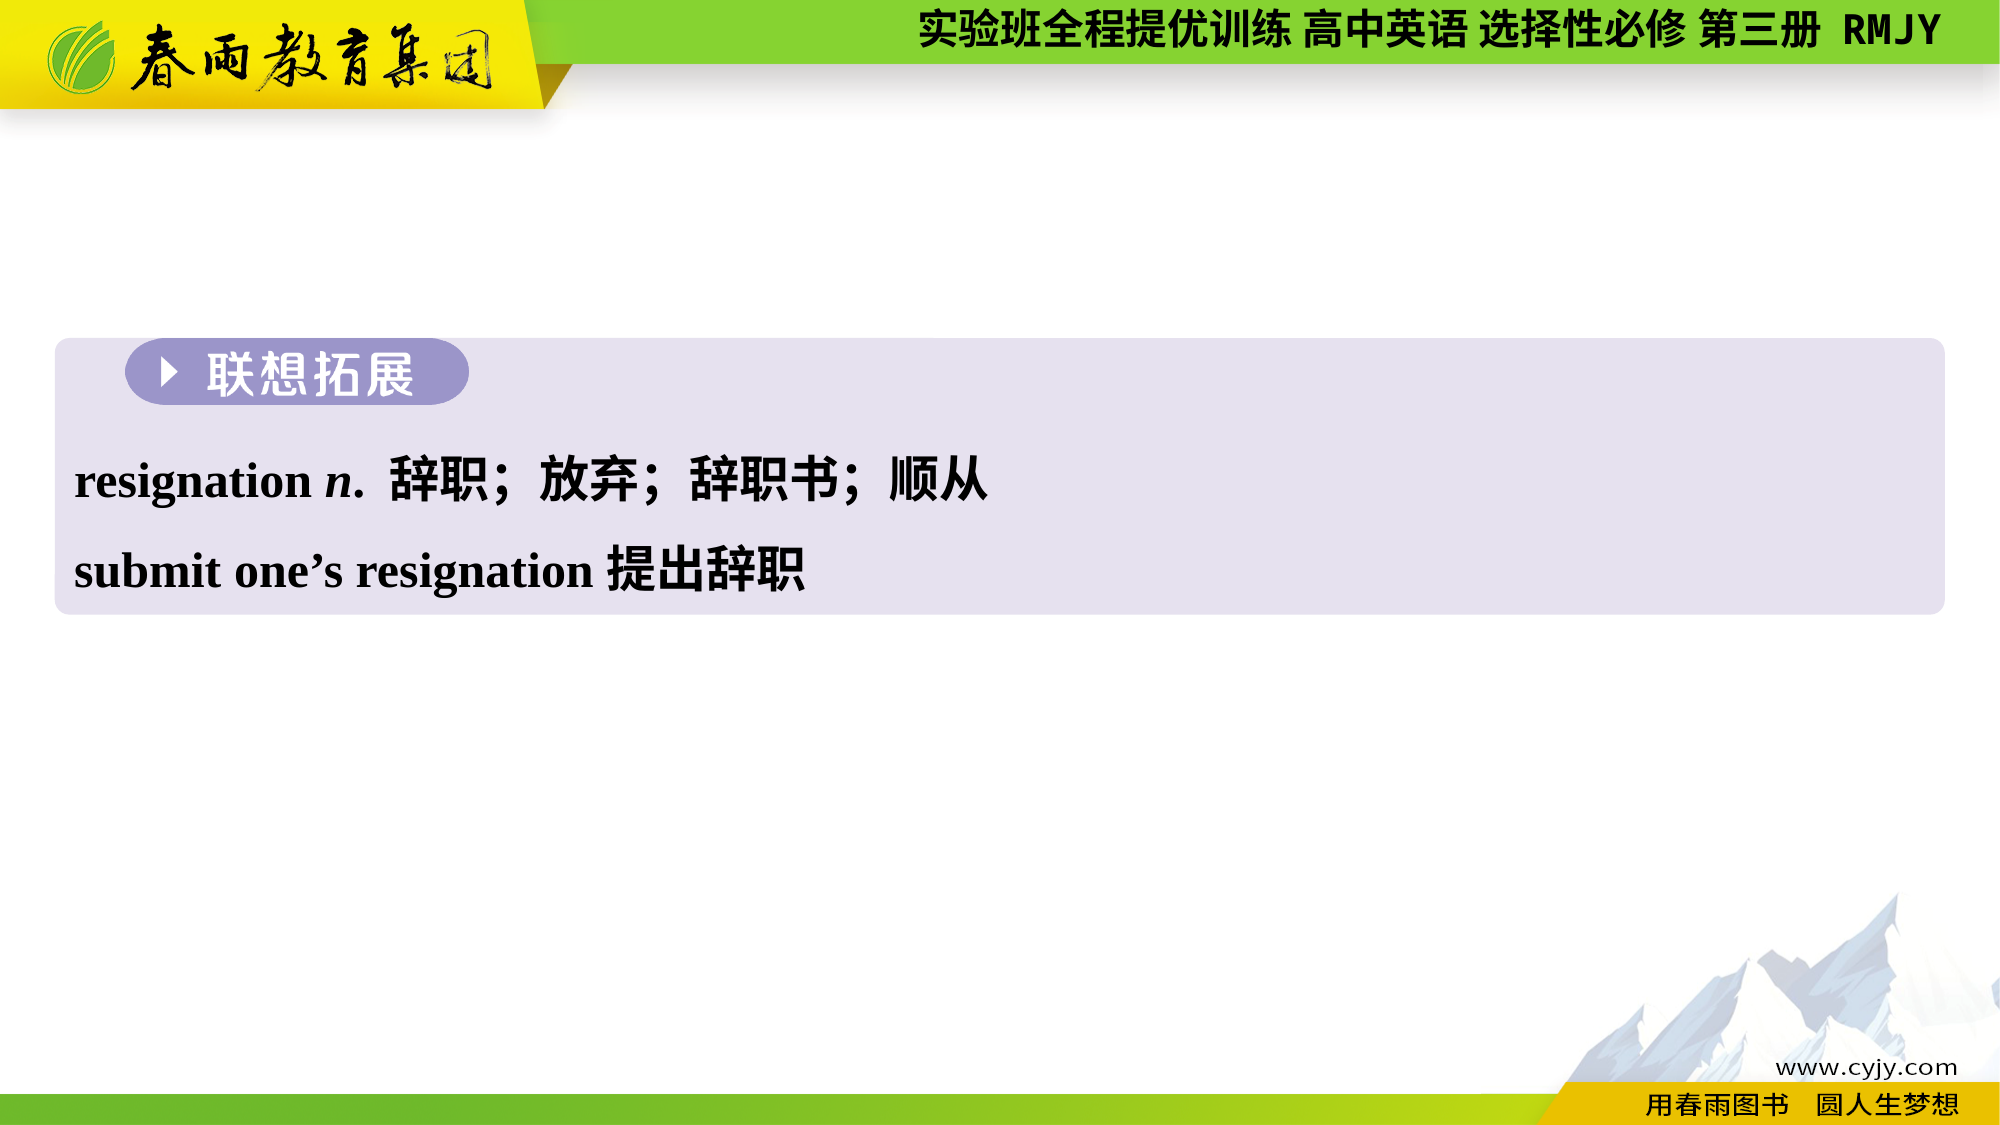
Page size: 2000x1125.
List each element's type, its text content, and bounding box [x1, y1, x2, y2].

text_box [54, 337, 1945, 615]
picture [0, 0, 2000, 1125]
text_box resignation n. 辞职；放弃；辞职书；顺从 submit one’s resignation提出辞职 [59, 409, 1944, 605]
